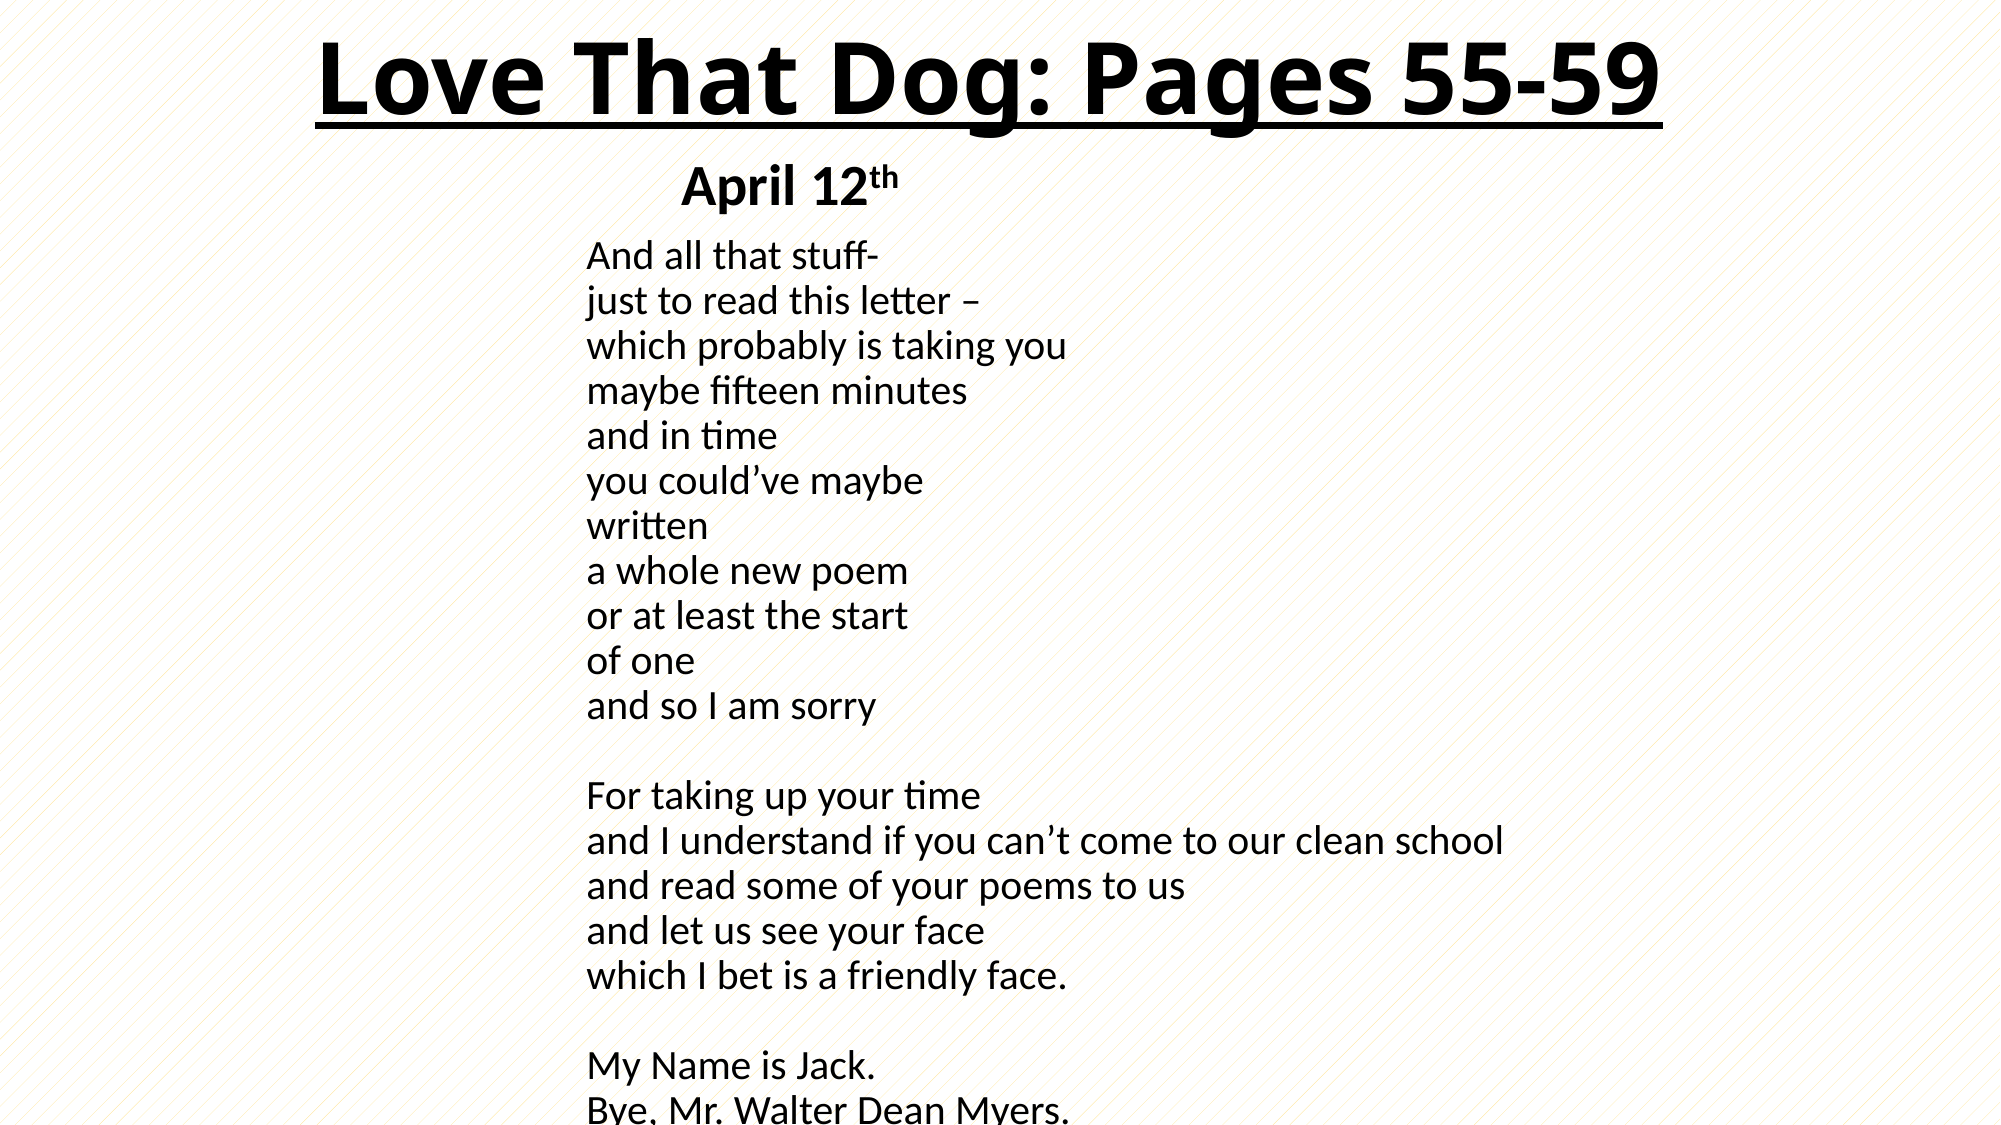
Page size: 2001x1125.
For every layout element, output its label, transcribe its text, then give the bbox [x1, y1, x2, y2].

text_box April 12th [666, 139, 1178, 225]
title Love That Dog: Pages 55-59 [299, 10, 1716, 154]
list And all that stuff- just to read this letter – which probably is taking you maybe fifteen minutes and in time you could’ve maybe written a whole new poem or at least the start of one and so I am sorry For taking up your time and I understand if you can’t come to our clean school and read some of your poems to us and let us see your face which I bet is a friendly face. My Name is Jack. Bye, Mr. Walter Dean Myers. [571, 225, 1739, 633]
